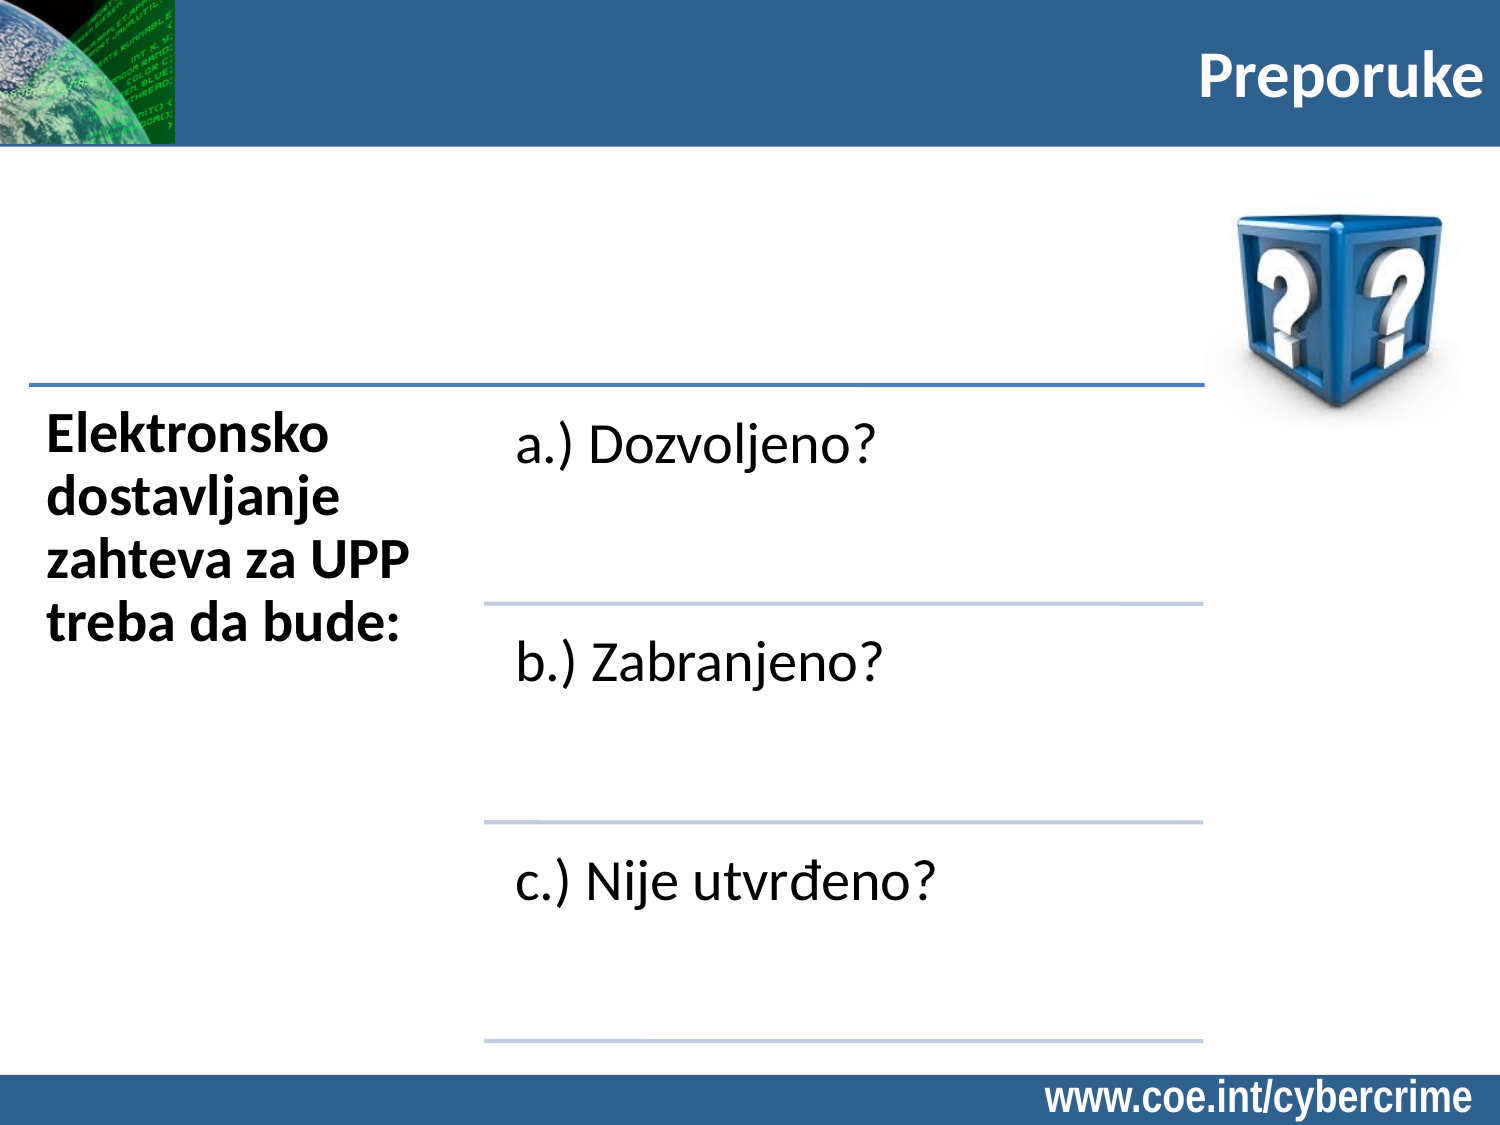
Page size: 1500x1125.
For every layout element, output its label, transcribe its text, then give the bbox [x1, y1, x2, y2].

picture [0, 0, 175, 144]
text_box Preporuke [177, 0, 1500, 149]
picture [1189, 154, 1481, 445]
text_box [28, 384, 1205, 1052]
text_box www.coe.int/cybercrime [1030, 1059, 1500, 1125]
text_box [0, 1073, 1030, 1125]
